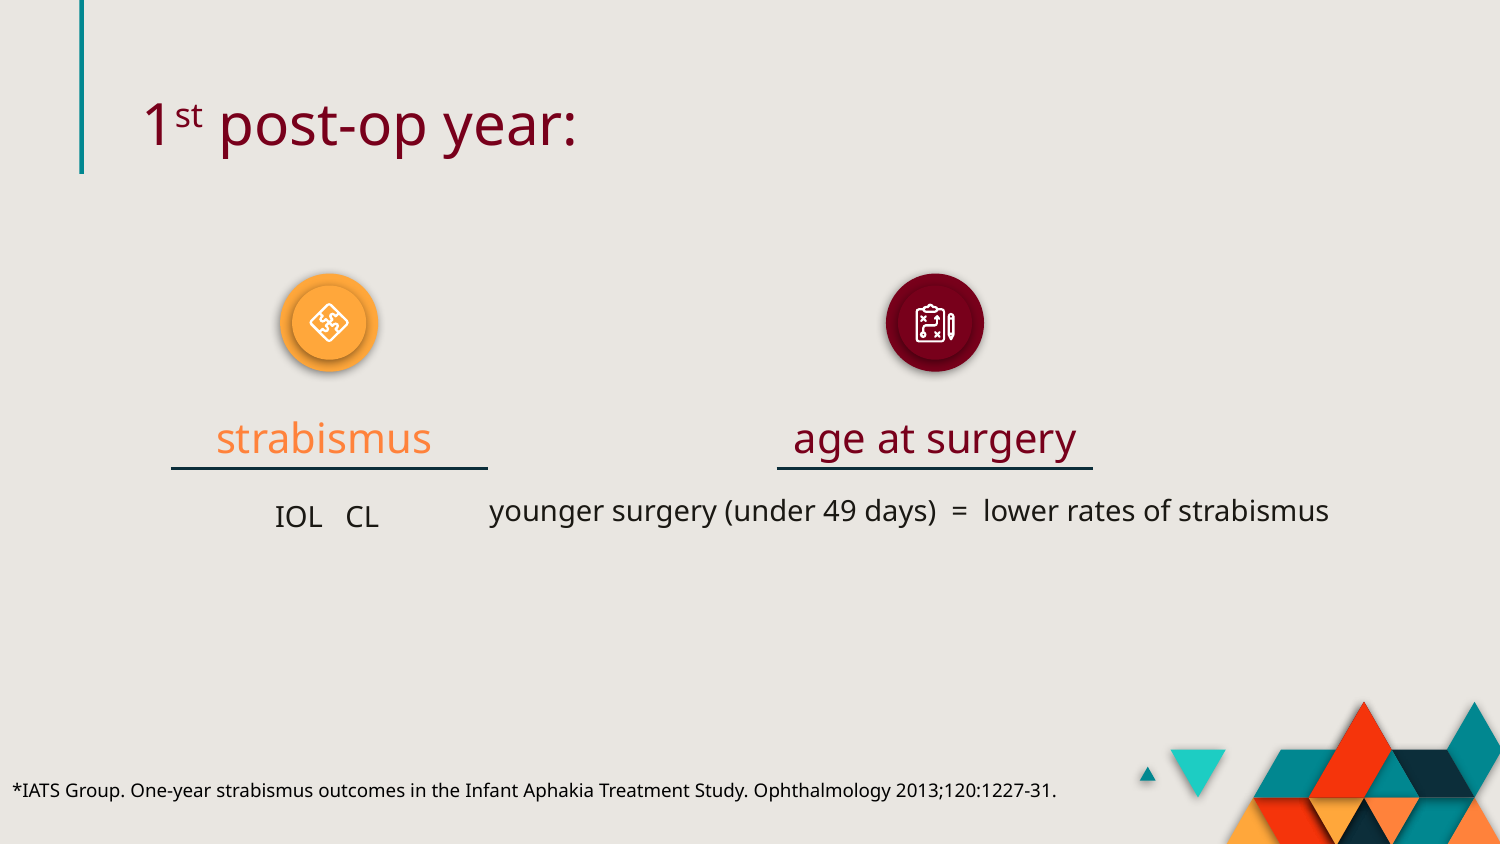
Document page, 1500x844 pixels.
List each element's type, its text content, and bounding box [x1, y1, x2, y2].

subtitle younger surgery (under 49 days) = lower rates of strabismus [453, 476, 1366, 614]
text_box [915, 303, 955, 343]
text_box *IATS Group. One-year strabismus outcomes in the Infant Aphakia Treatment Study. Ophthalmology 2013;120:1227-31. [0, 770, 1076, 809]
title 1st post-op year: [126, 76, 1475, 172]
subtitle strabismus [112, 382, 536, 477]
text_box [885, 273, 985, 372]
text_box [279, 273, 379, 372]
subtitle age at surgery [749, 382, 1121, 476]
